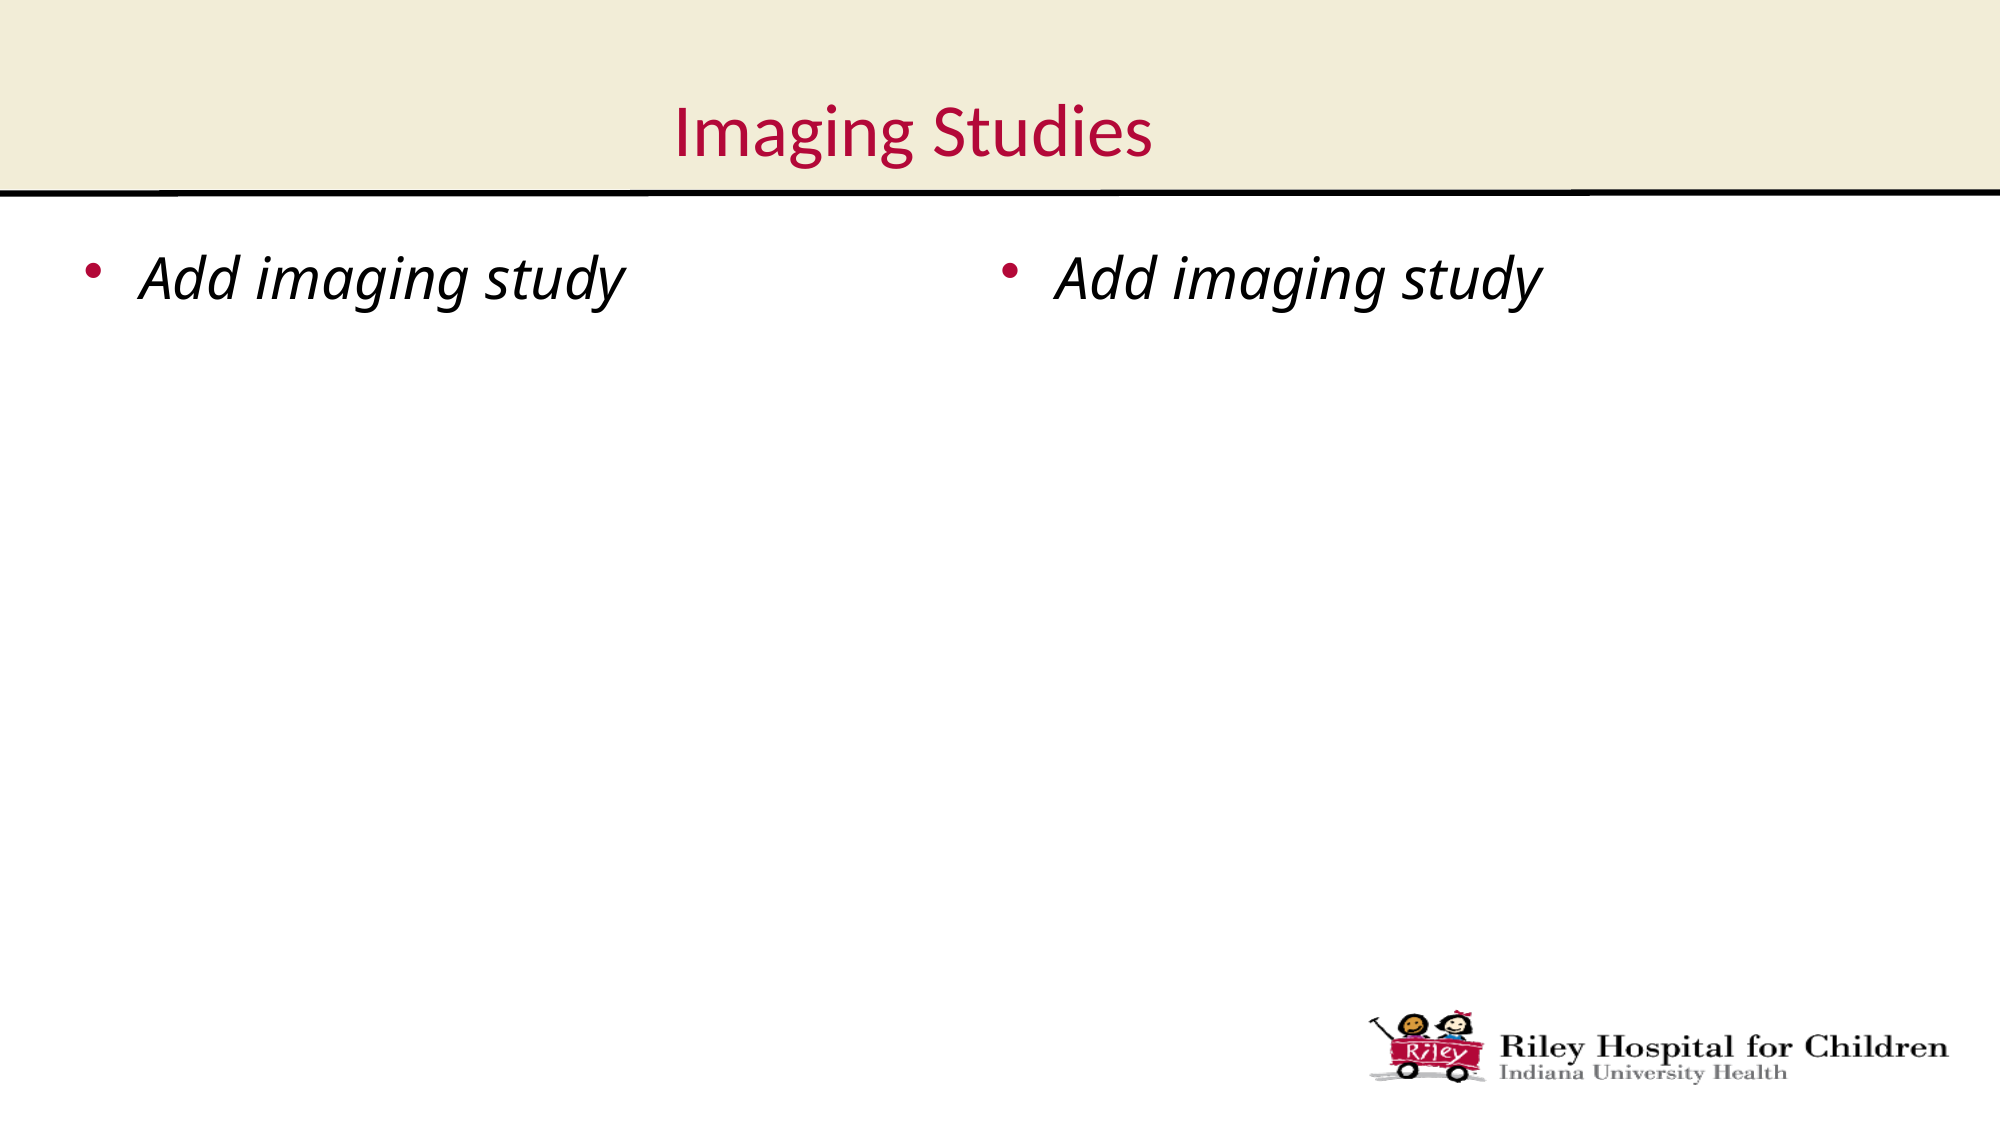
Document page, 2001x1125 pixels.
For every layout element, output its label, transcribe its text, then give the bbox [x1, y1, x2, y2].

picture [1346, 999, 1972, 1093]
list Add imaging study [68, 239, 953, 982]
title Imaging Studies [63, 4, 1765, 179]
list Add imaging study [985, 239, 1869, 982]
